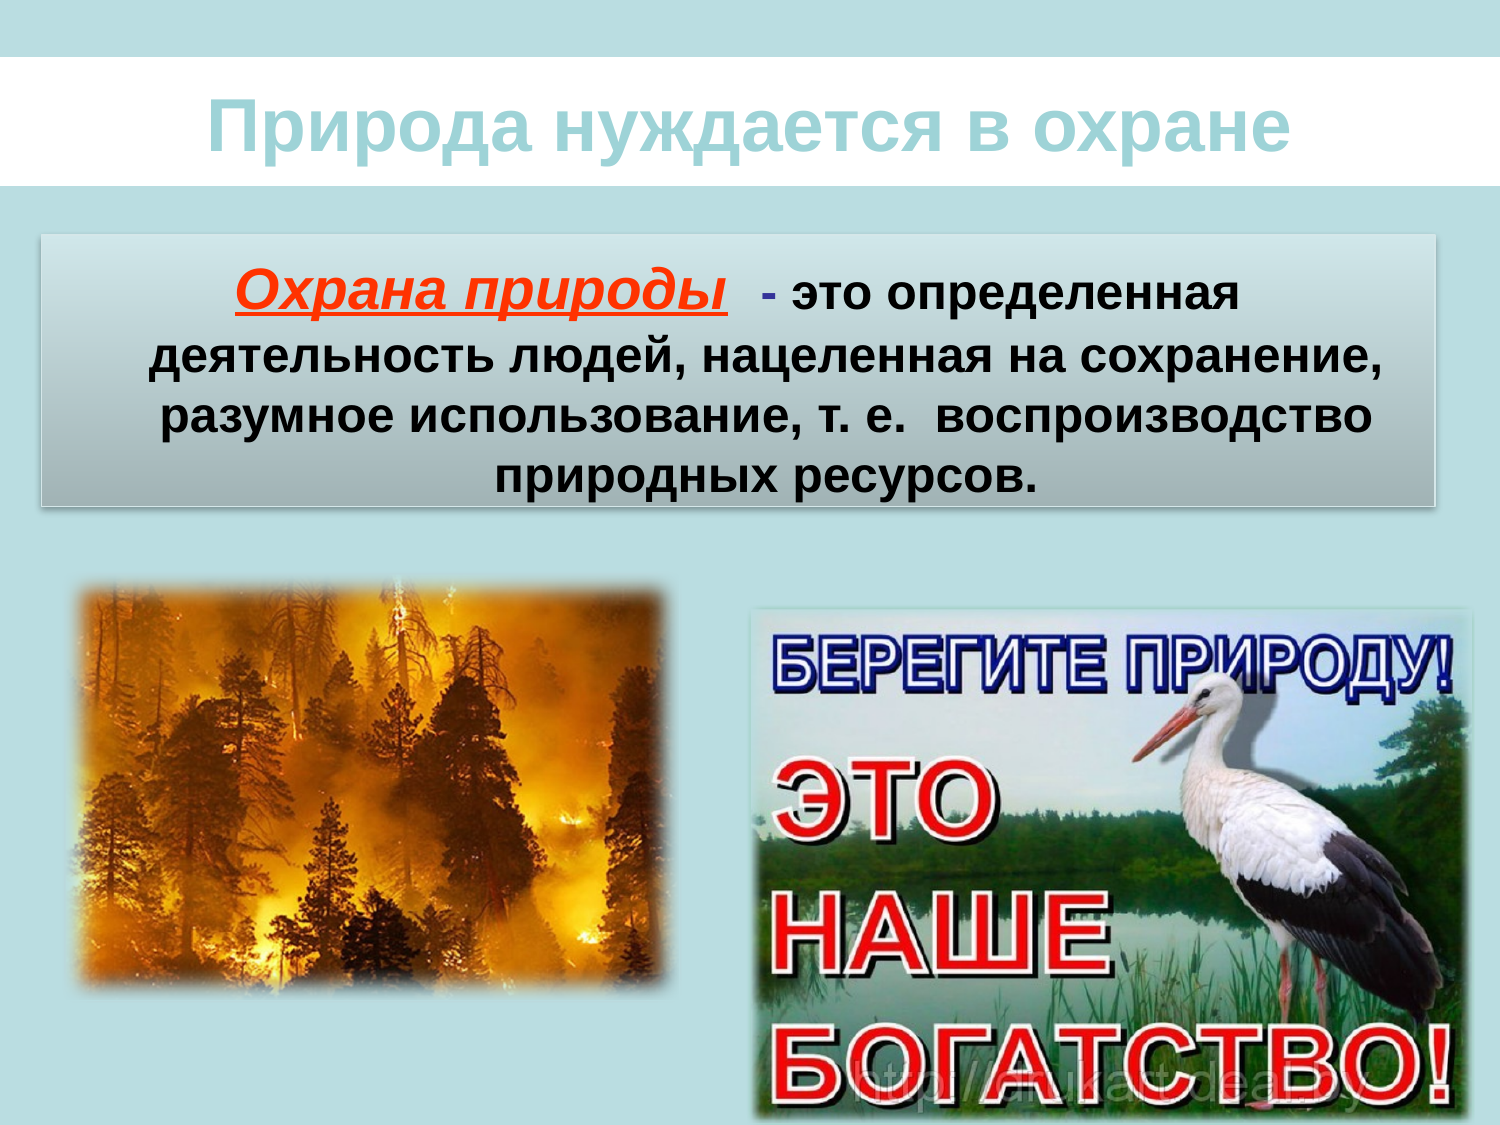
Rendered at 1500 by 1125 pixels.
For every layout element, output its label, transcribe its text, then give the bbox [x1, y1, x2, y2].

picture [749, 608, 1471, 1122]
text_box Охрана природы - это определенная деятельность людей, нацеленная на сохранение, разумное использование, т. е. воспроизводство природных ресурсов. [41, 234, 1436, 507]
picture [64, 573, 679, 1001]
title Природа нуждается в охране [0, 57, 1500, 186]
